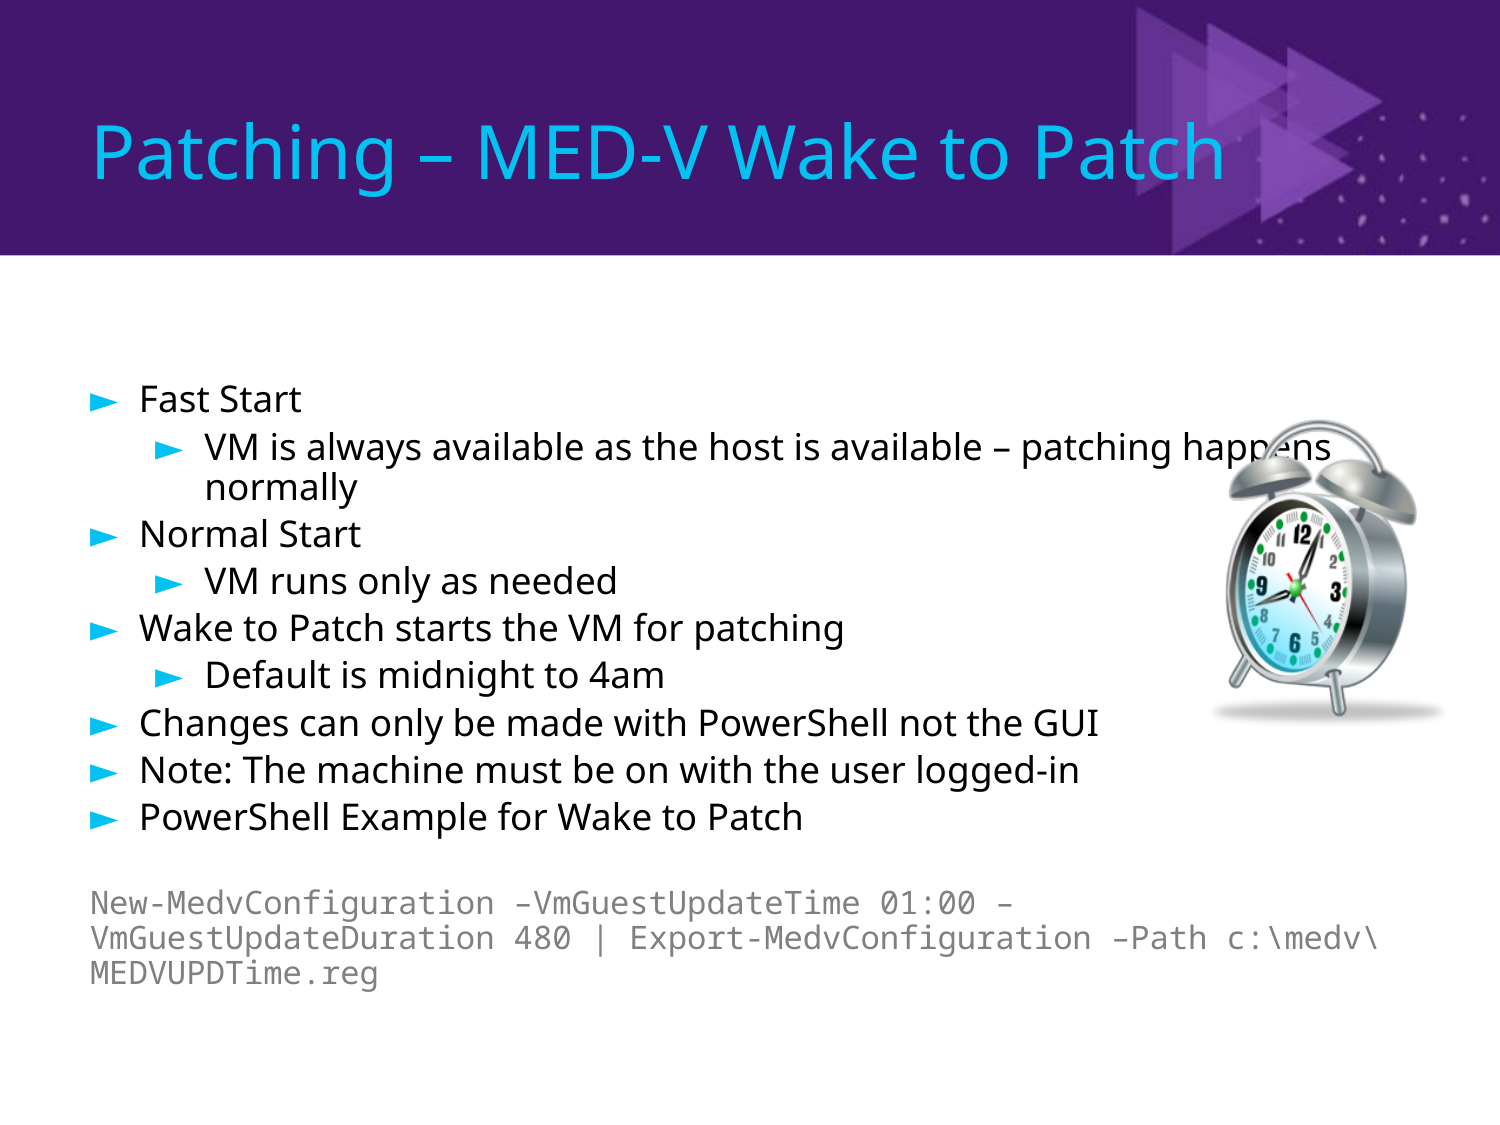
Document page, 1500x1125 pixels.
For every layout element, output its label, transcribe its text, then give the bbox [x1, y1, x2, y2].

picture [1174, 408, 1476, 732]
picture [0, 0, 1500, 255]
title Patching – MED-V Wake to Patch [75, 56, 1425, 244]
list Fast Start VM is always available as the host is available – patching happens normally Normal Start VM runs only as needed Wake to Patch starts the VM for patching Default is midnight to 4am Changes can only be made with PowerShell not the GUI Note: The machine must be on with the user logged-in PowerShell Example for Wake to Patch New-MedvConfiguration –VmGuestUpdateTime 01:00 –VmGuestUpdateDuration 480 | Export-MedvConfiguration –Path c:\medv\MEDVUPDTime.reg [75, 373, 1425, 1005]
